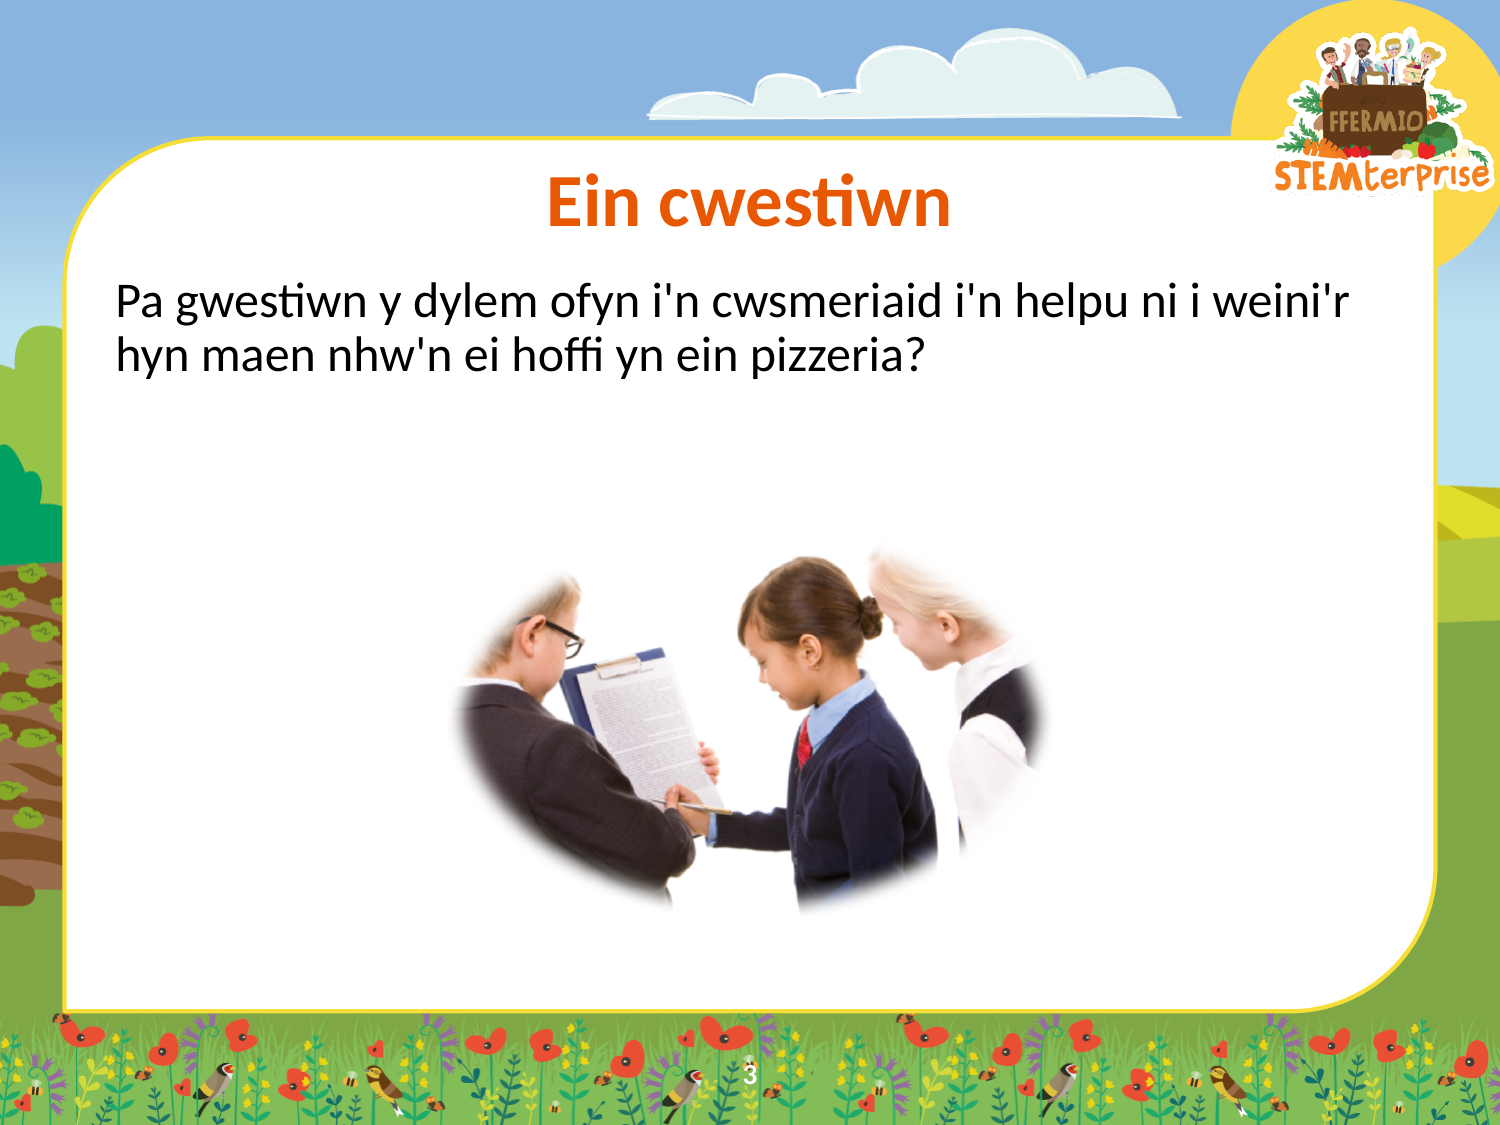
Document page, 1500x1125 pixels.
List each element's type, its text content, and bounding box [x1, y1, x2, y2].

list Pa gwestiwn y dylem ofyn i'n cwsmeriaid i'n helpu ni i weini'r hyn maen nhw'n ei hoffi yn ein pizzeria? [100, 267, 1400, 421]
slide_number 3 [575, 1042, 925, 1103]
picture [0, 0, 1500, 1125]
title Ein cwestiwn [218, 137, 1282, 256]
